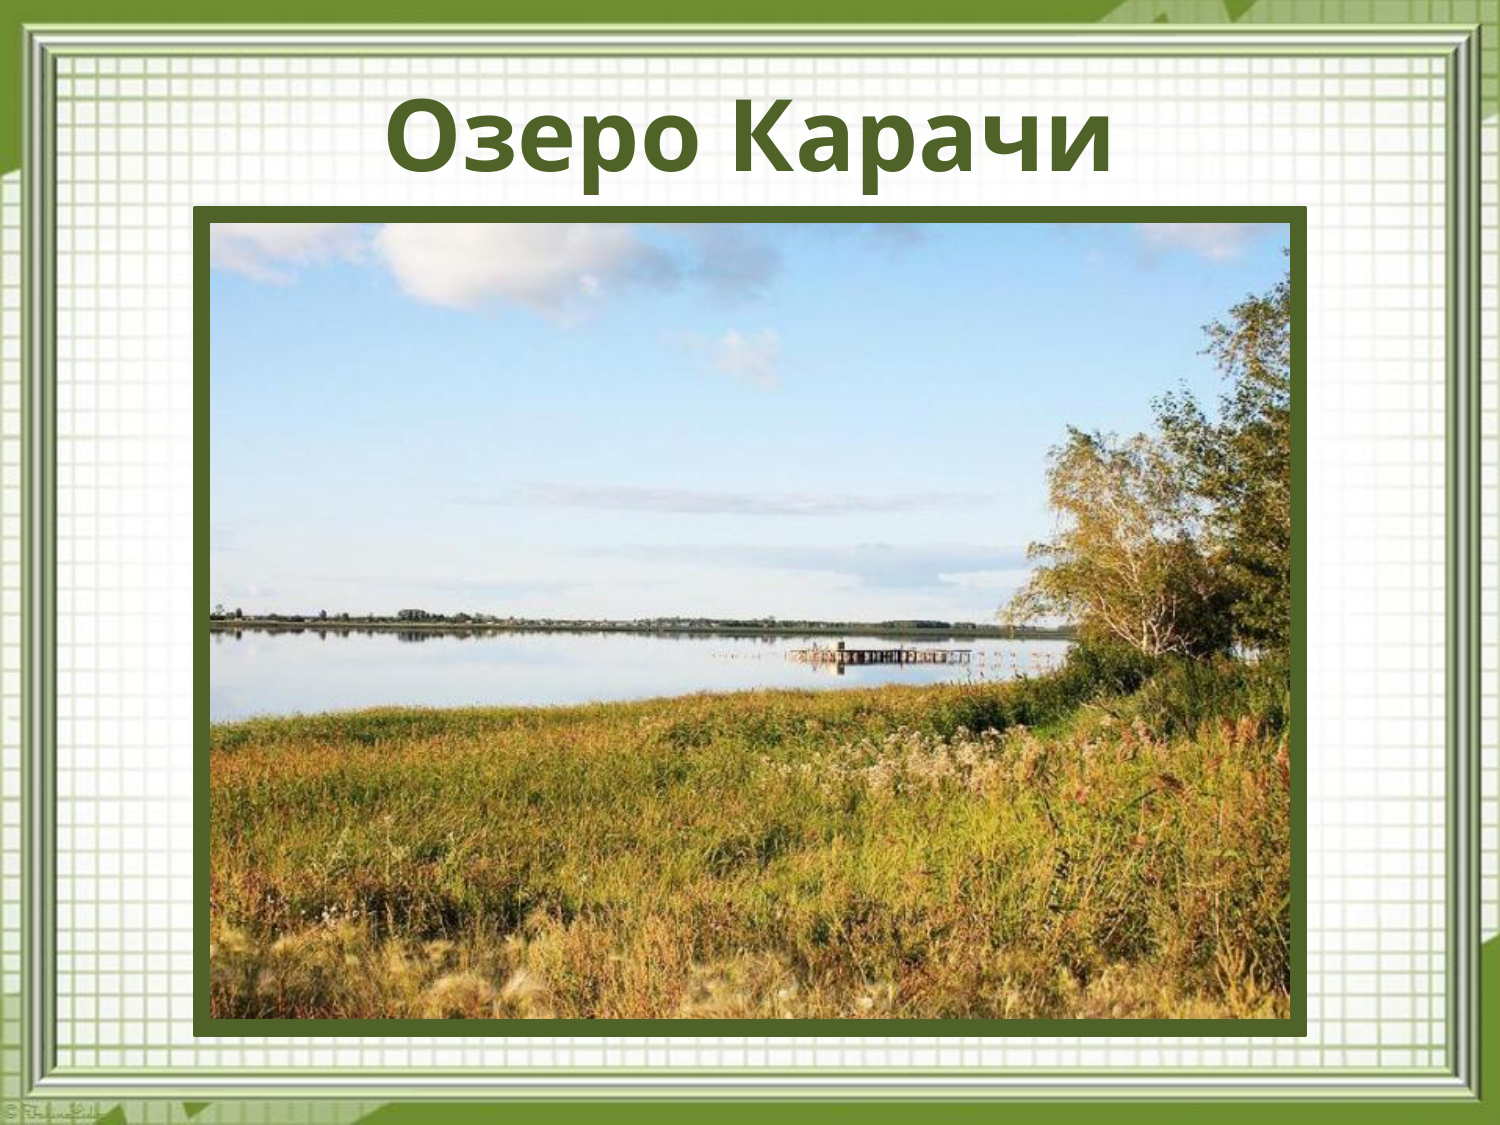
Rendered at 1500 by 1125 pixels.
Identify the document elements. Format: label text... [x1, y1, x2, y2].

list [206, 219, 1294, 1024]
picture [0, 0, 1500, 1125]
title Озеро Карачи [75, 78, 1425, 185]
text_box [193, 206, 1307, 1037]
